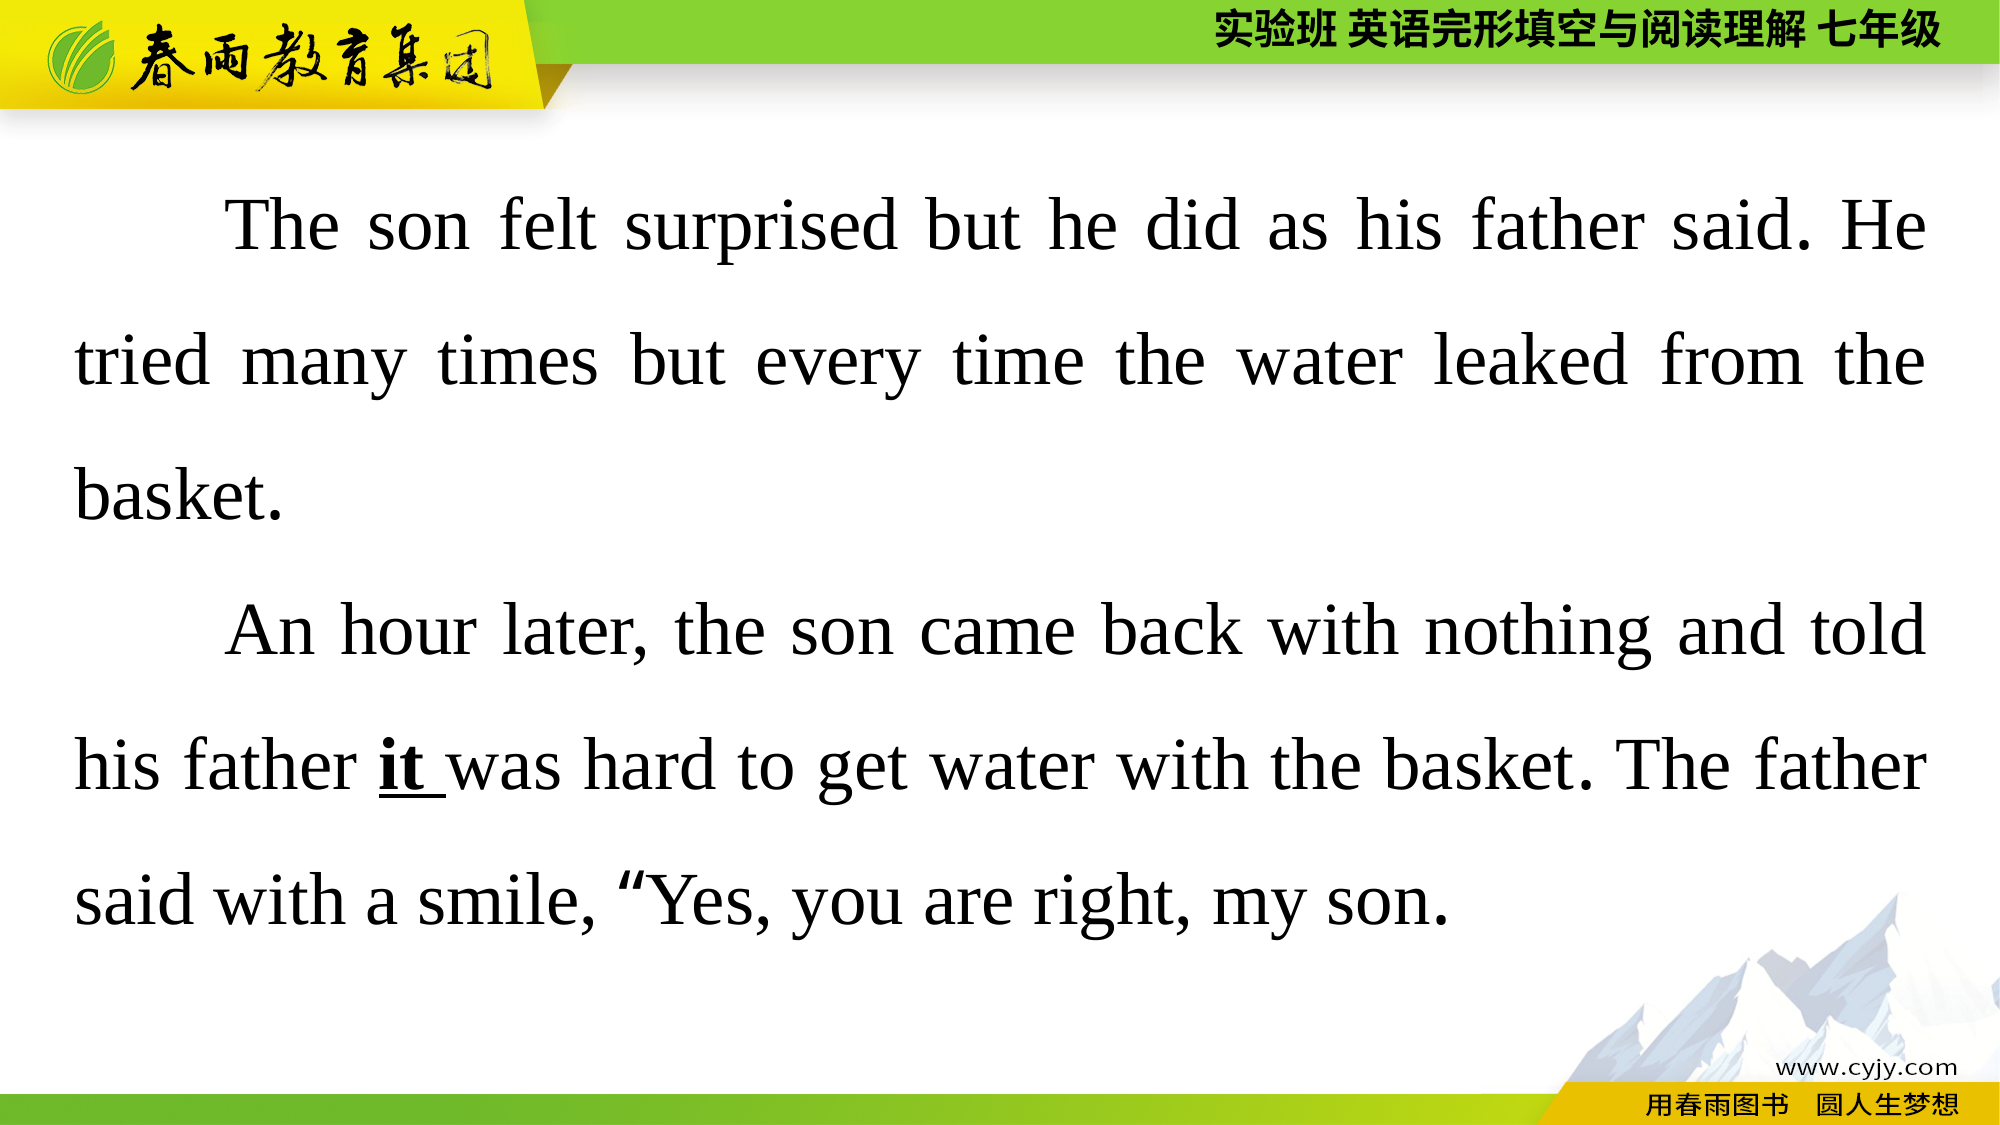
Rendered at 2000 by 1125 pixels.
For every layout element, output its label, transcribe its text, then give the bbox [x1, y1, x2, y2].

list The son felt surprised but he did as his father said. He tried many times but every time the water leaked from the basket. An hour later, the son came back with nothing and told his father it was hard to get water with the basket. The father said with a smile, “Yes, you are right, my son. [59, 122, 1944, 939]
picture [0, 0, 2000, 1125]
